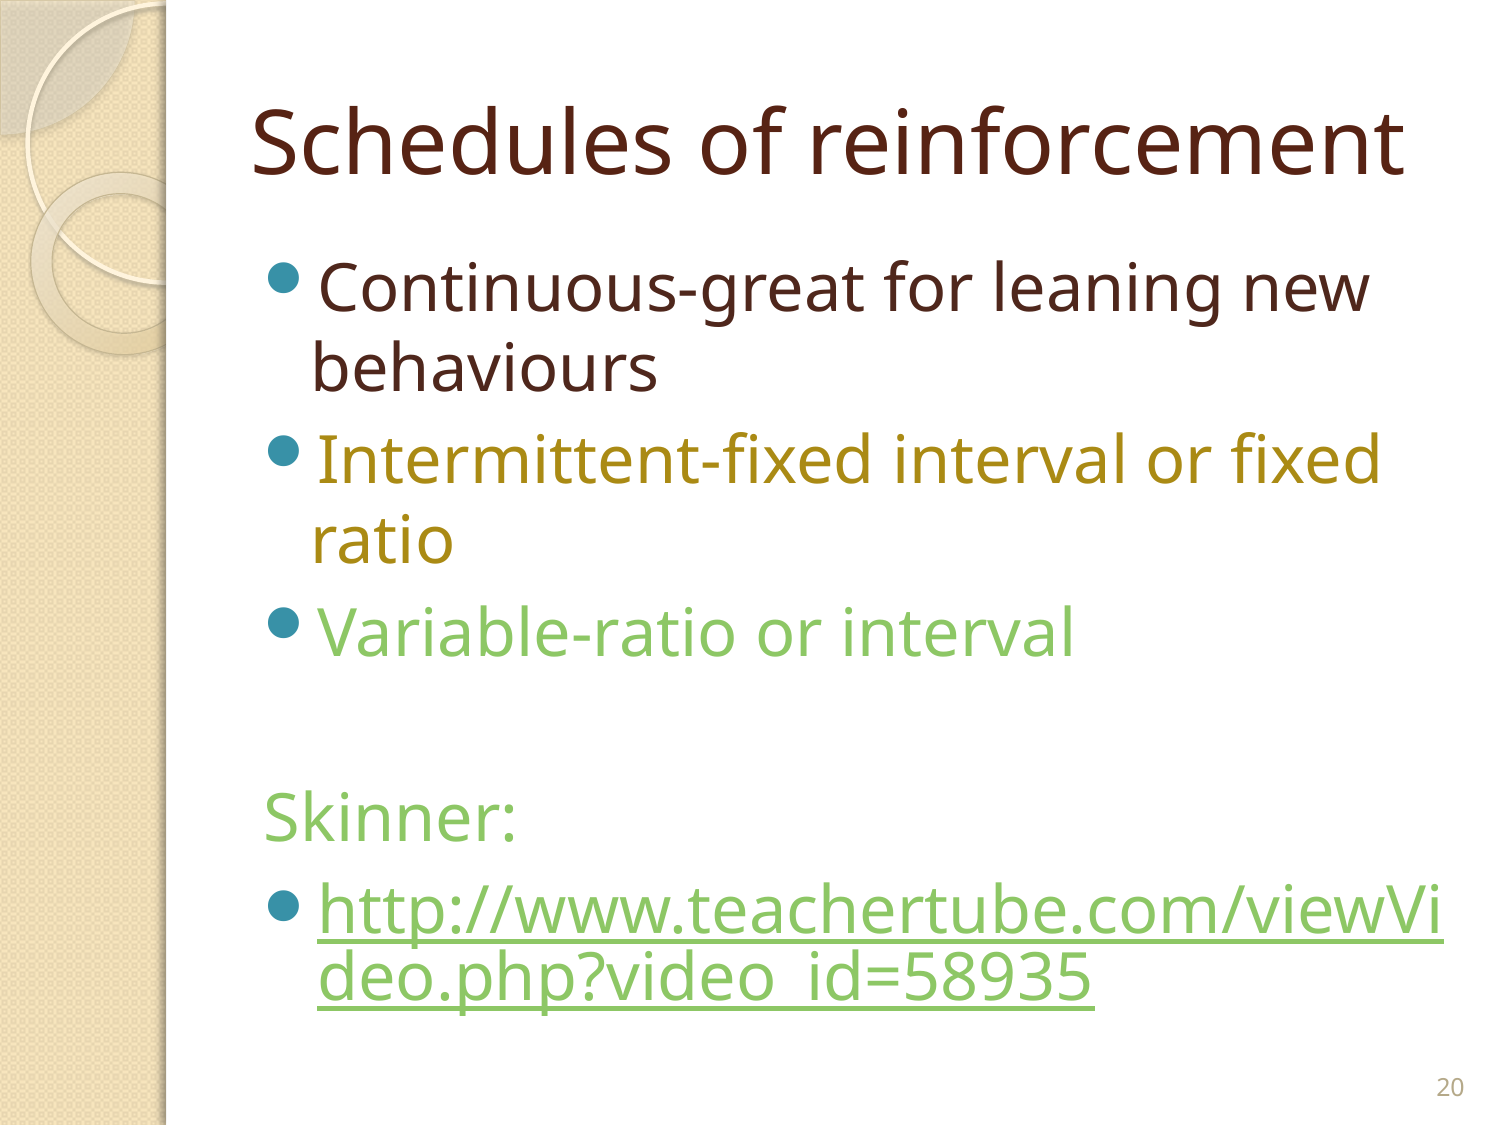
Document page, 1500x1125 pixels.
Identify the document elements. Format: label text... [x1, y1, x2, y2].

list Continuous-great for leaning new behaviours Intermittent-fixed interval or fixed ratio Variable-ratio or interval Skinner: http://www.teachertube.com/viewVideo.php?video_id=58935 [235, 237, 1466, 1025]
title Schedules of reinforcement [235, 45, 1466, 233]
slide_number 20 [1413, 1034, 1488, 1113]
